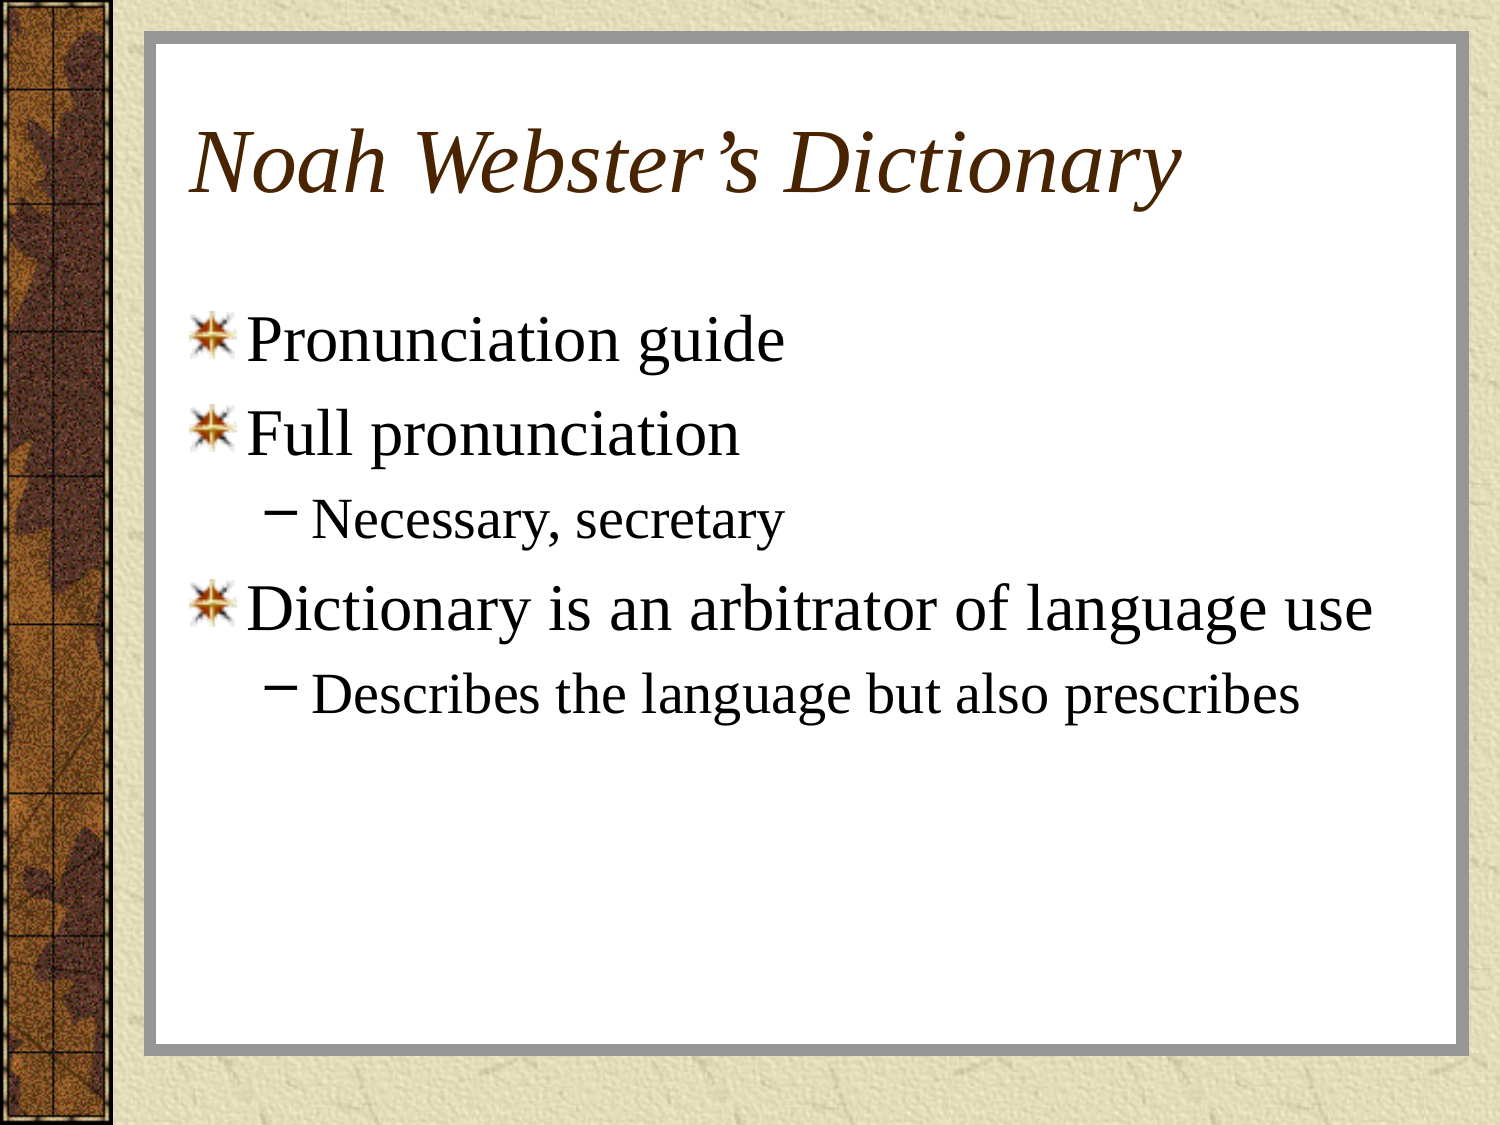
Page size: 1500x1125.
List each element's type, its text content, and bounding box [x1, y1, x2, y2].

picture [0, 0, 1500, 1125]
list Pronunciation guide Full pronunciation Necessary, secretary Dictionary is an arbitrator of language use Describes the language but also prescribes [174, 287, 1450, 963]
title Noah Webster’s Dictionary [174, 62, 1450, 250]
